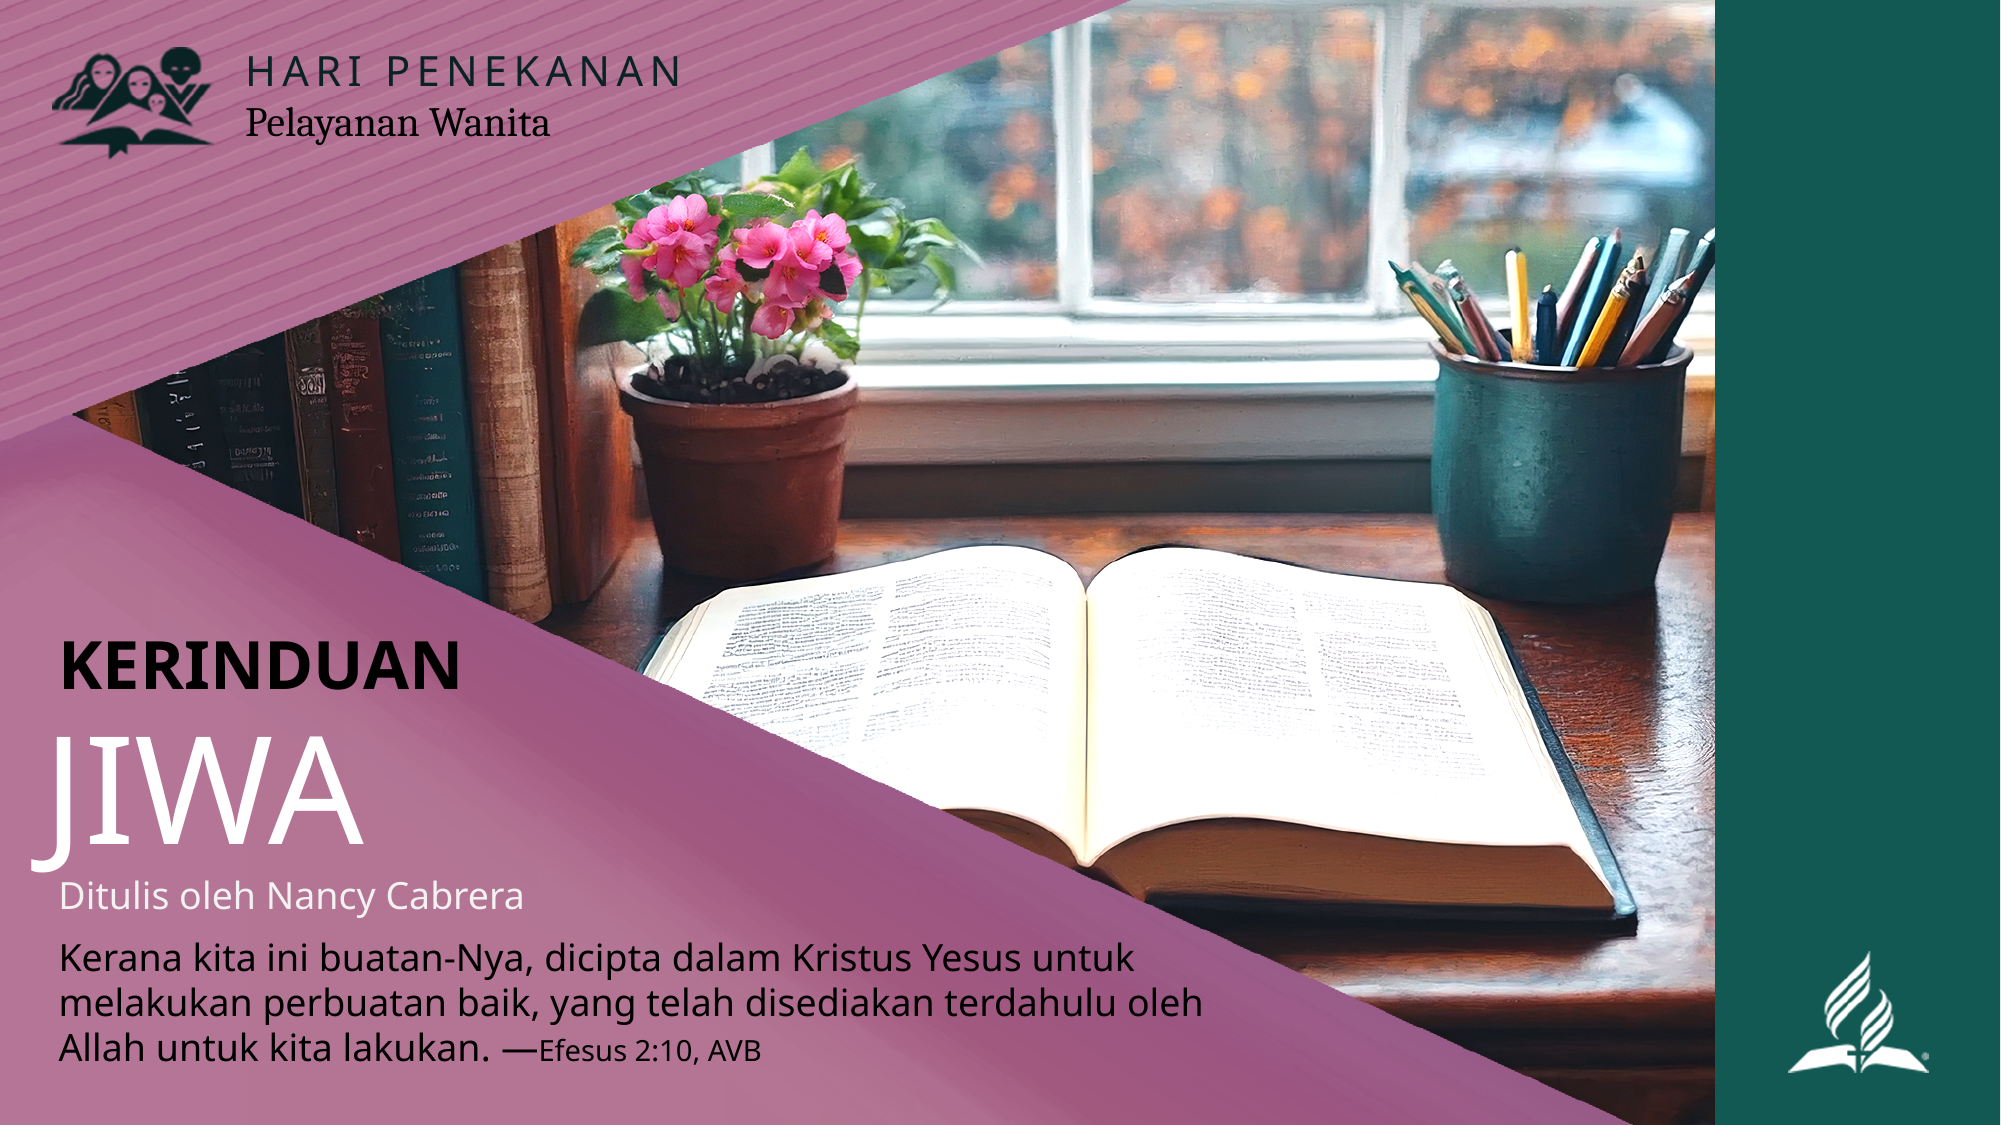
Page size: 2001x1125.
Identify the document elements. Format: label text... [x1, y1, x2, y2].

picture [0, 0, 2001, 1125]
text_box Ditulis oleh Nancy Cabrera [43, 865, 940, 970]
subtitle KERINDUAN [43, 624, 727, 707]
text_box JIWA [28, 707, 982, 853]
title Kerana kita ini buatan-Nya, dicipta dalam Kristus Yesus untuk melakukan perbuatan baik, yang telah disediakan terdahulu oleh Allah untuk kita lakukan. —Efesus 2:10, AVB [43, 918, 1273, 1076]
text_box HARI PENEKANAN Pelayanan Wanita [230, 37, 779, 153]
